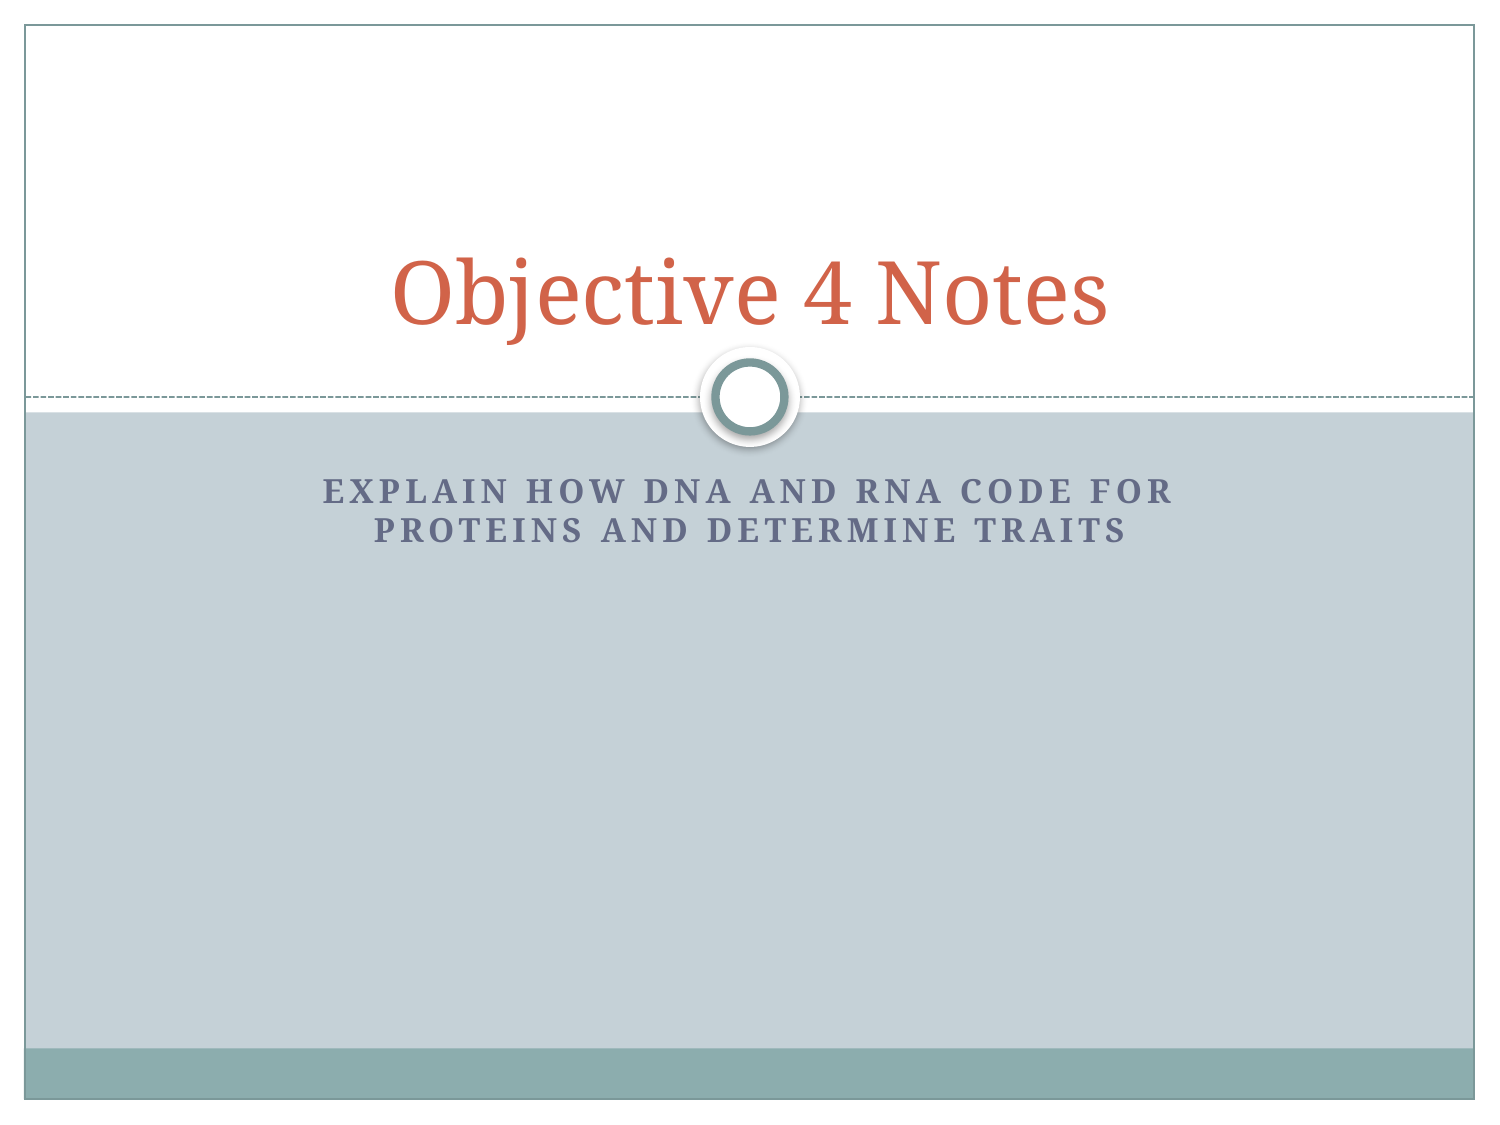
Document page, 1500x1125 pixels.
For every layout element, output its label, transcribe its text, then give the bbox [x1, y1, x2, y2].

title Objective 4 Notes [112, 62, 1388, 350]
subtitle Explain how DNA and RNA code for proteins and determine traits [225, 462, 1275, 750]
